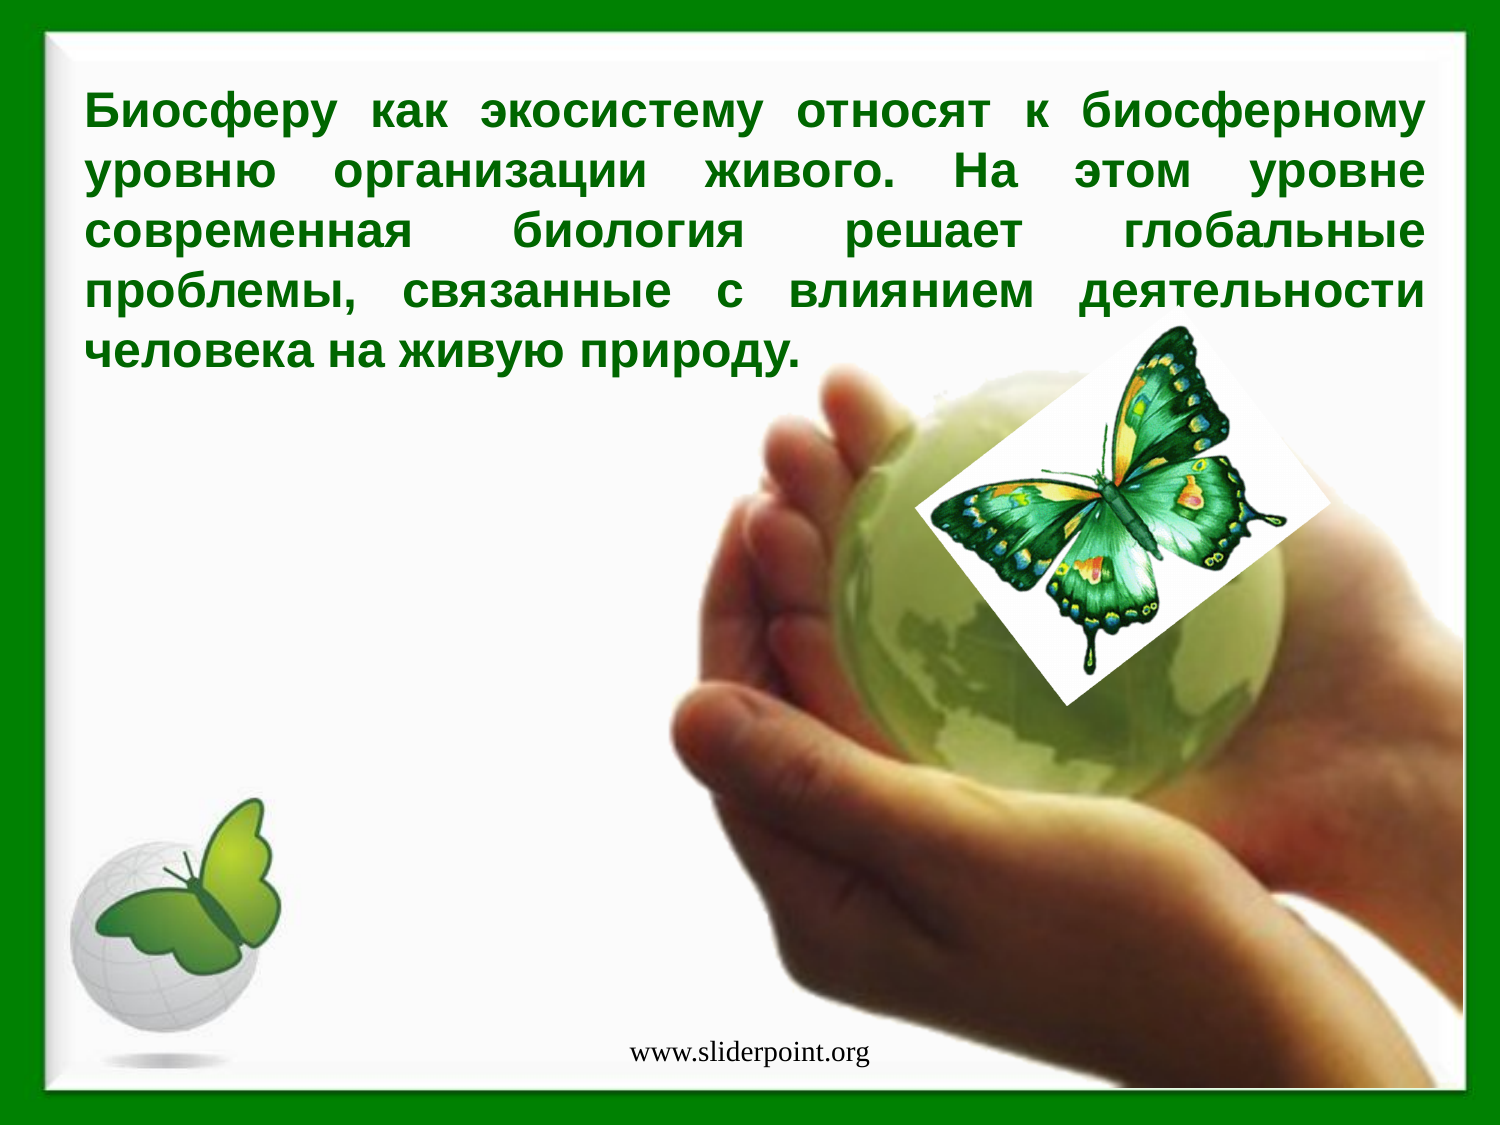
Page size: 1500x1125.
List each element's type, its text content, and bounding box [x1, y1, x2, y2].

picture [0, 0, 1500, 1125]
text_box Биосферу как экосистему относят к биосферному уровню организации живого. На этом уровне современная биология решает глобальные проблемы, связанные с влиянием деятельности человека на живую природу. [70, 70, 1442, 385]
footer www.sliderpoint.org [512, 1024, 988, 1101]
